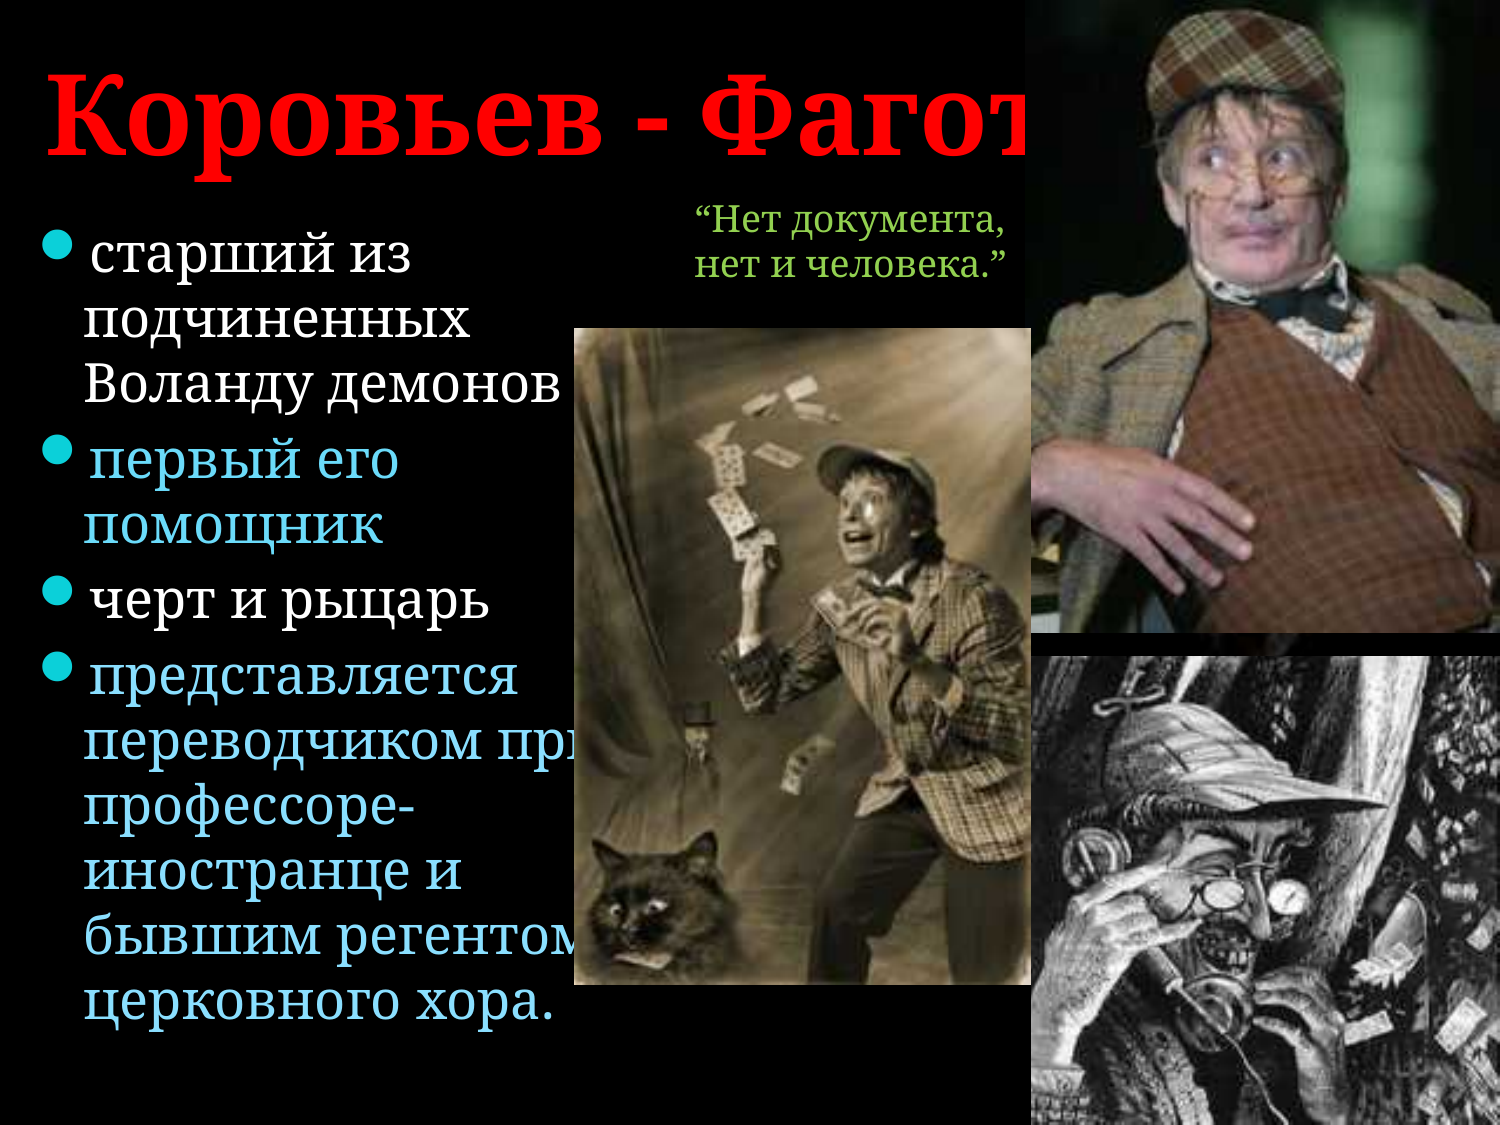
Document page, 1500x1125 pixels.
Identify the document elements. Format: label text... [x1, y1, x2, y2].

picture [1031, 642, 1500, 1125]
text_box Коровьев - Фагот [30, 35, 1018, 186]
text_box “Нет документа, нет и человека.” [679, 187, 1018, 293]
list старший из подчиненных Воланду демонов первый его помощник черт и рыцарь представляется переводчиком при профессоре-иностранце и бывшим регентом церковного хора. [23, 210, 645, 1067]
picture [0, 0, 1500, 1125]
